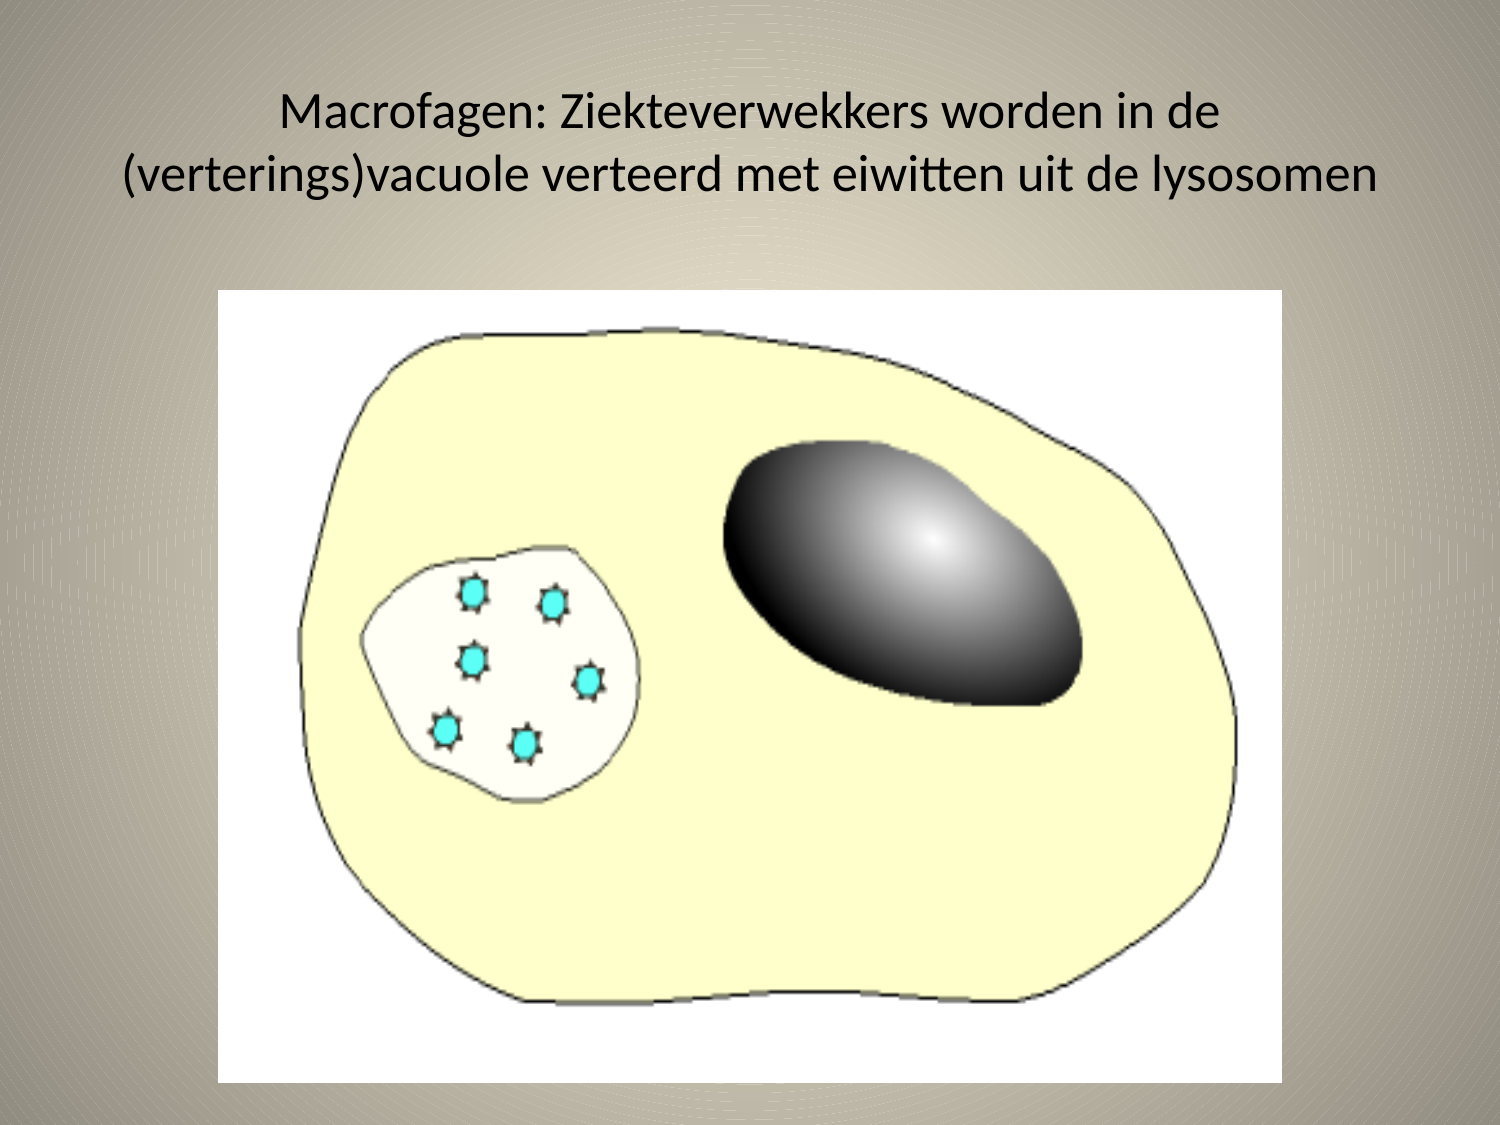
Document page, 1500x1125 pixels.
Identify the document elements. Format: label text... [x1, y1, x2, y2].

title Macrofagen: Ziekteverwekkers worden in de (verterings)vacuole verteerd met eiwitten uit de lysosomen [75, 45, 1425, 233]
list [218, 290, 1282, 1083]
